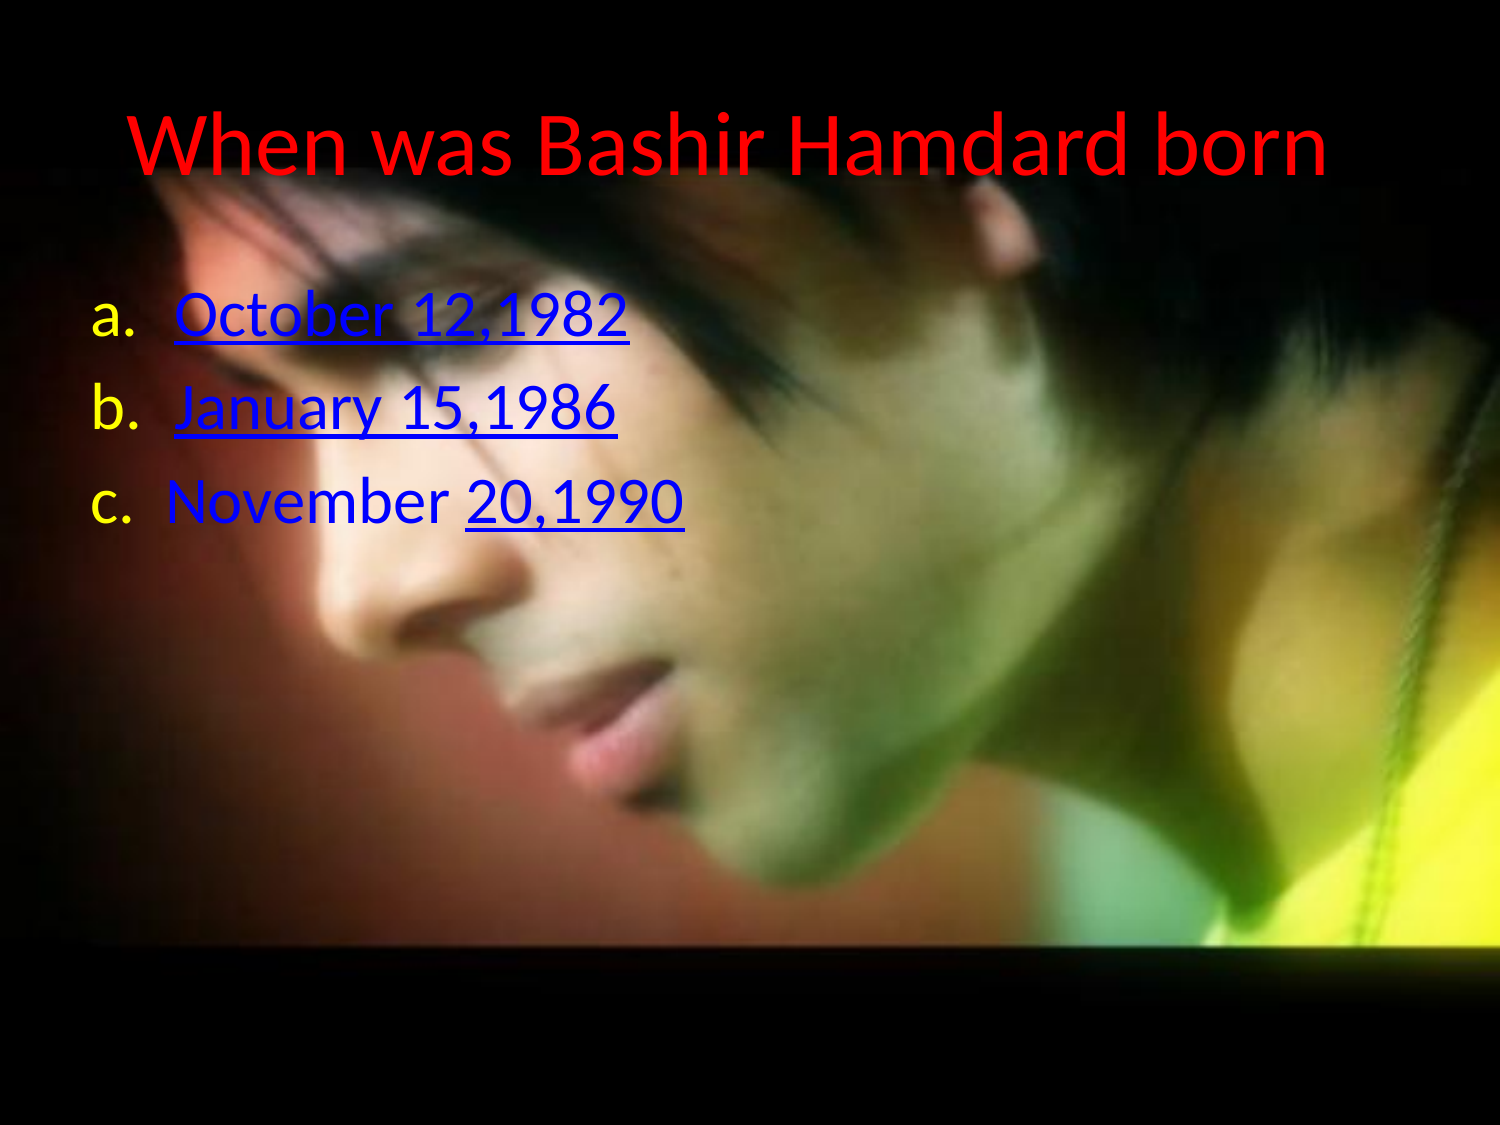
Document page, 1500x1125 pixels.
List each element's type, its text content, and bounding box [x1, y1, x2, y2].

list October 12,1982 January 15,1986 c. November 20,1990 [75, 262, 1425, 1005]
picture [0, 0, 1500, 1125]
title When was Bashir Hamdard born? [75, 45, 1425, 233]
